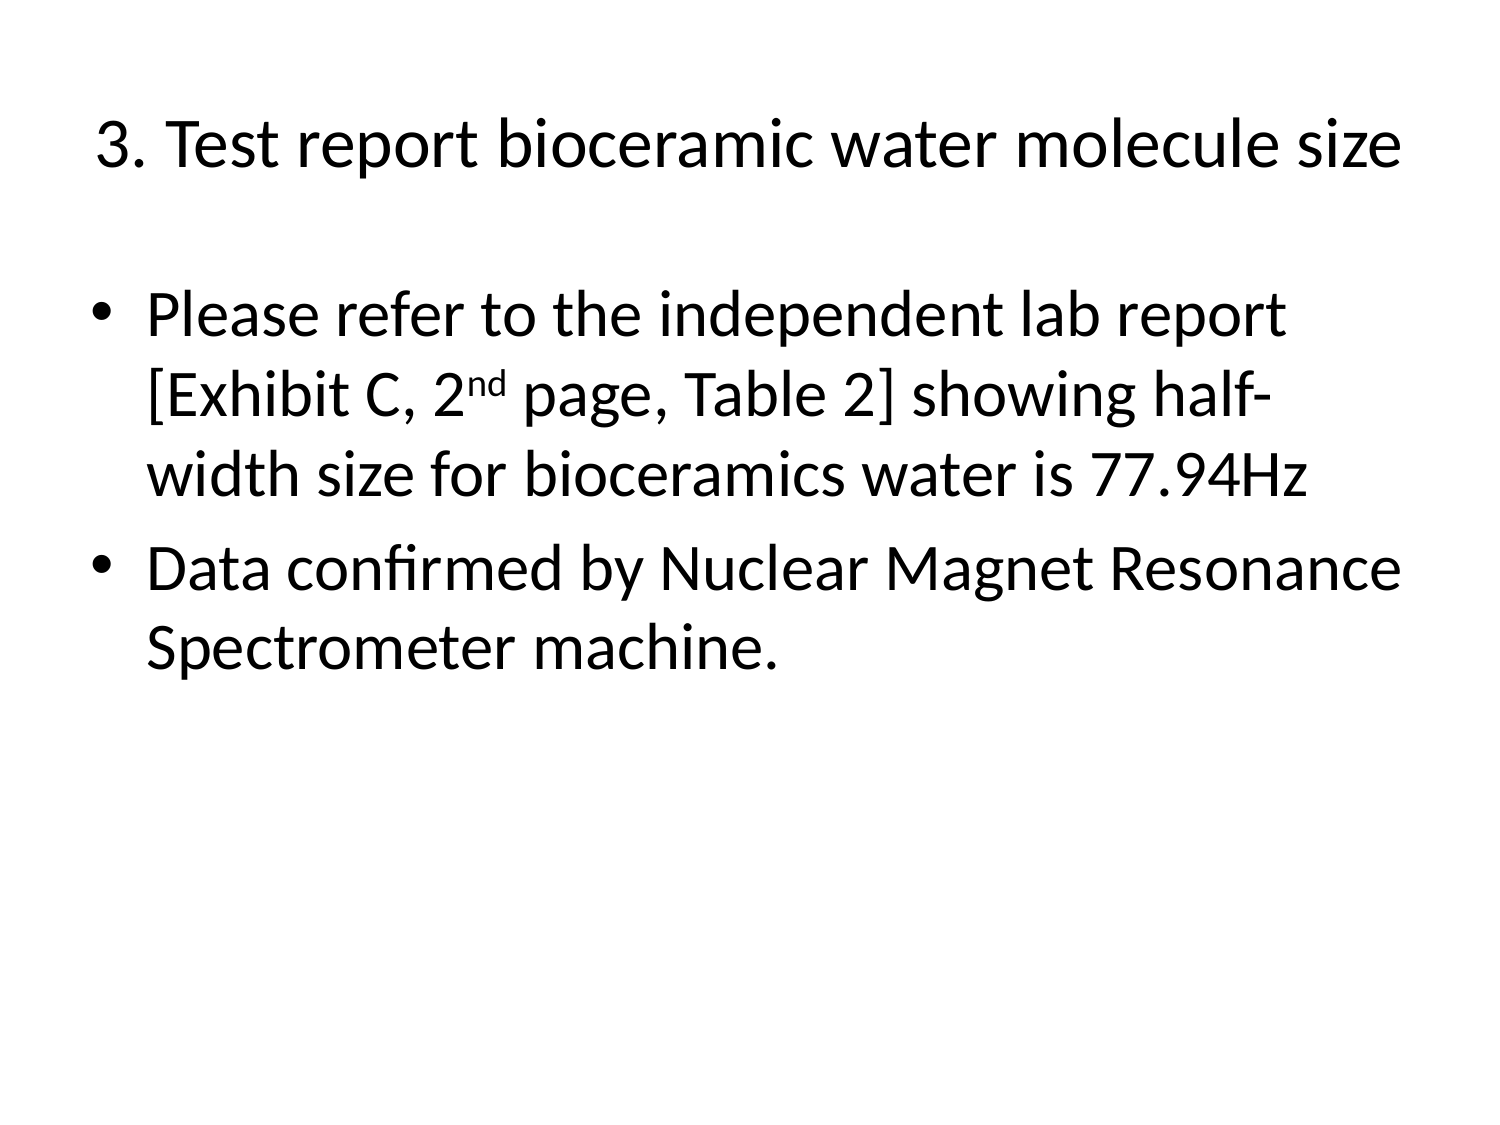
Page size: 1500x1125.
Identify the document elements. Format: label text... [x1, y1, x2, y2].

title 3. Test report bioceramic water molecule size [75, 45, 1425, 233]
list Please refer to the independent lab report [Exhibit C, 2nd page, Table 2] showing half-width size for bioceramics water is 77.94Hz Data confirmed by Nuclear Magnet Resonance Spectrometer machine. [75, 262, 1425, 1005]
